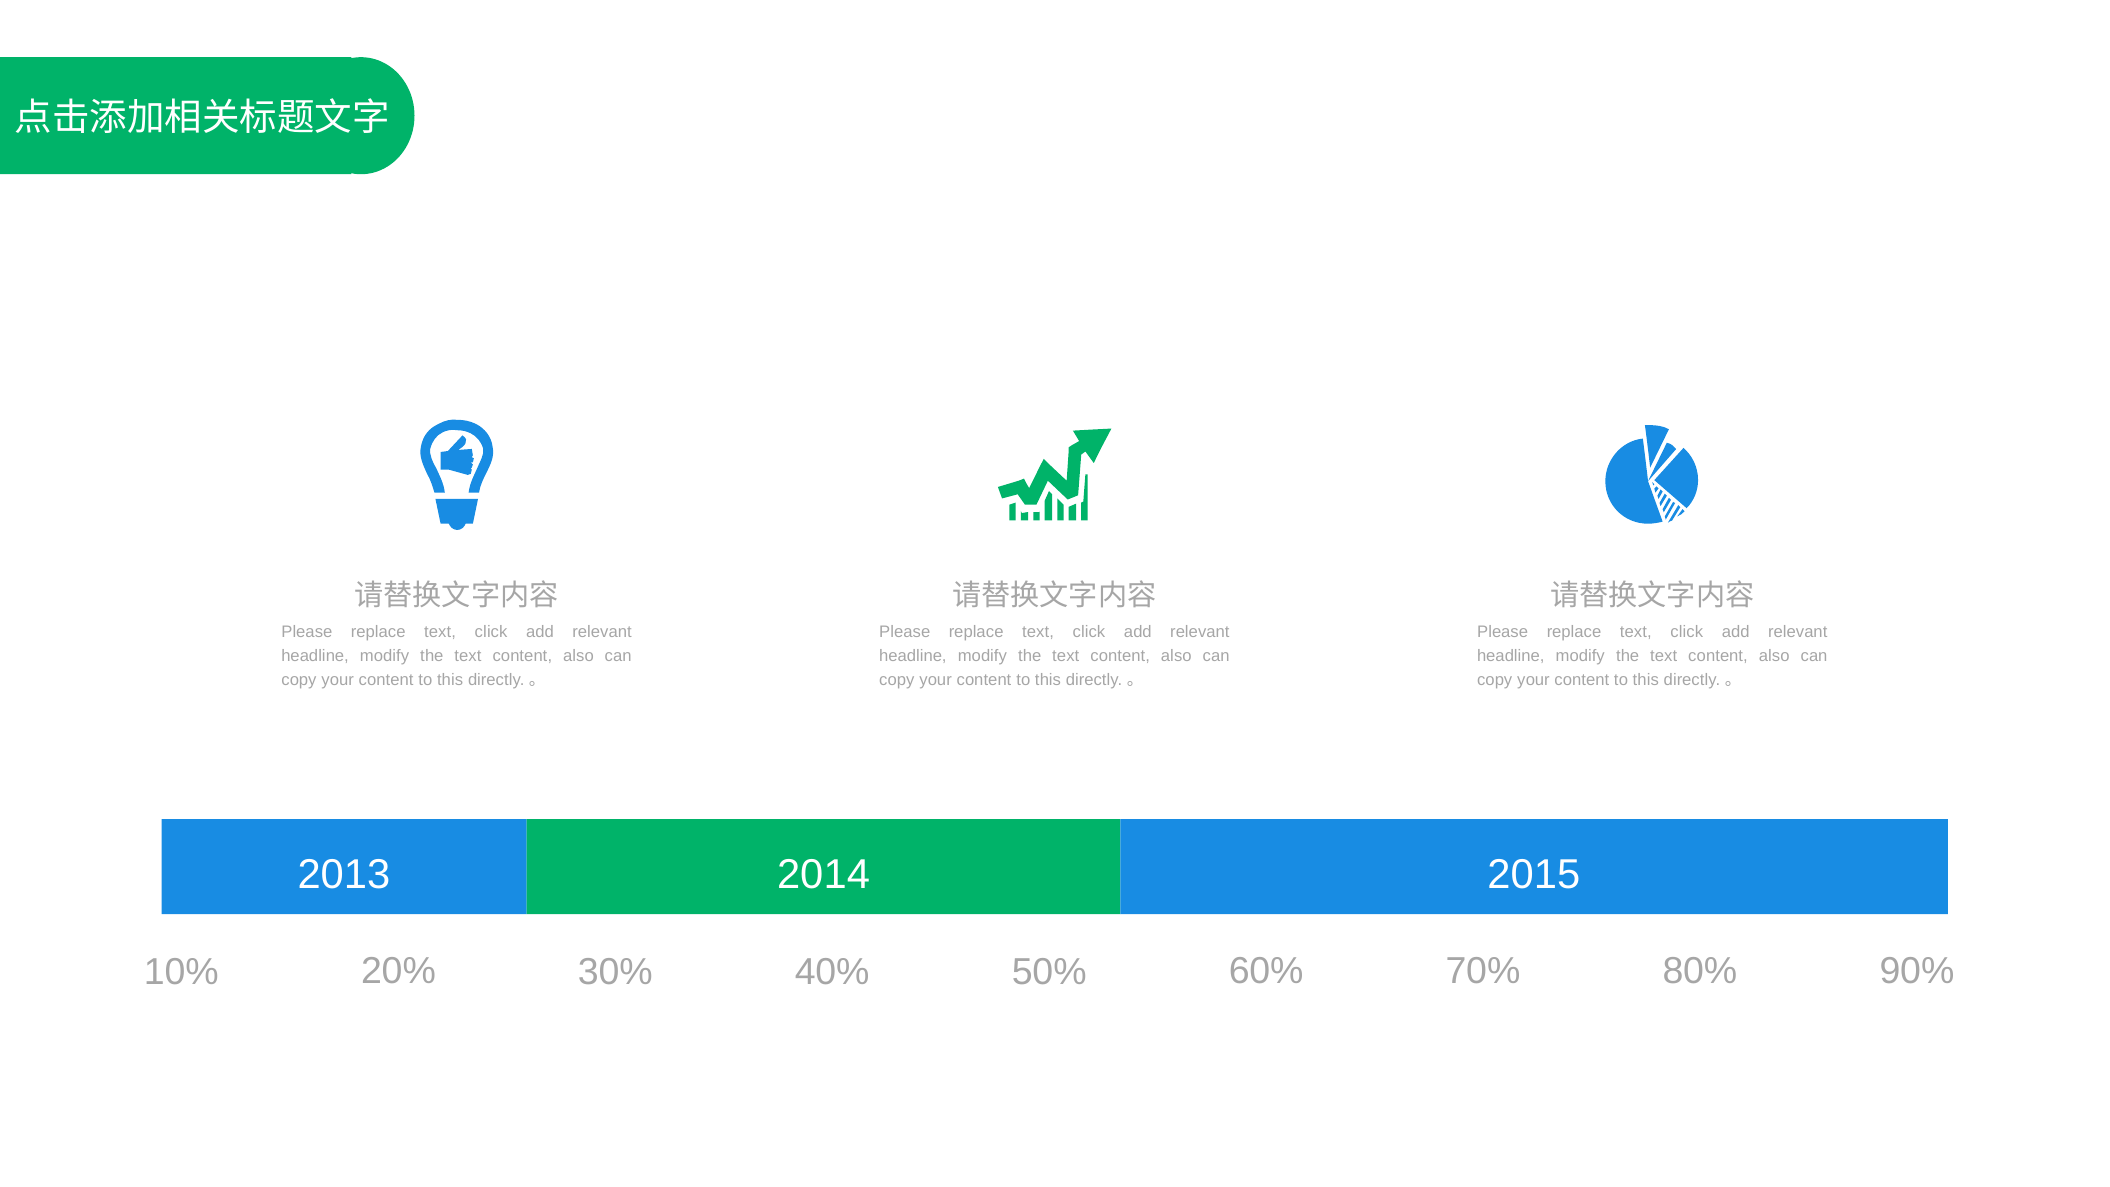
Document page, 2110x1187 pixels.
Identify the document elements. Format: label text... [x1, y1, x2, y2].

text_box 2013 [161, 818, 526, 915]
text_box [266, 561, 647, 698]
text_box 40% [780, 930, 885, 999]
text_box [1033, 510, 1040, 521]
text_box [997, 428, 1112, 505]
text_box [1068, 503, 1077, 521]
text_box [1009, 502, 1016, 521]
text_box 30% [563, 930, 668, 1000]
text_box [1044, 491, 1053, 521]
text_box 20% [346, 929, 451, 999]
text_box [1020, 510, 1029, 521]
text_box 60% [1213, 929, 1319, 999]
text_box 80% [1647, 929, 1753, 999]
text_box 90% [1864, 929, 1970, 999]
text_box 点击添加相关标题文字 [0, 85, 415, 146]
text_box [420, 419, 494, 493]
text_box [1654, 447, 1699, 509]
text_box 70% [1430, 929, 1536, 999]
text_box [1605, 438, 1677, 524]
text_box 2014 [526, 818, 1119, 915]
text_box 50% [997, 930, 1102, 1000]
text_box [1644, 425, 1669, 468]
text_box [1667, 505, 1685, 523]
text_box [864, 561, 1245, 698]
text_box 2015 [1119, 818, 1949, 915]
text_box [435, 498, 479, 530]
text_box [1081, 474, 1088, 521]
text_box 10% [129, 930, 234, 1000]
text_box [1462, 561, 1843, 698]
text_box [1057, 498, 1064, 521]
